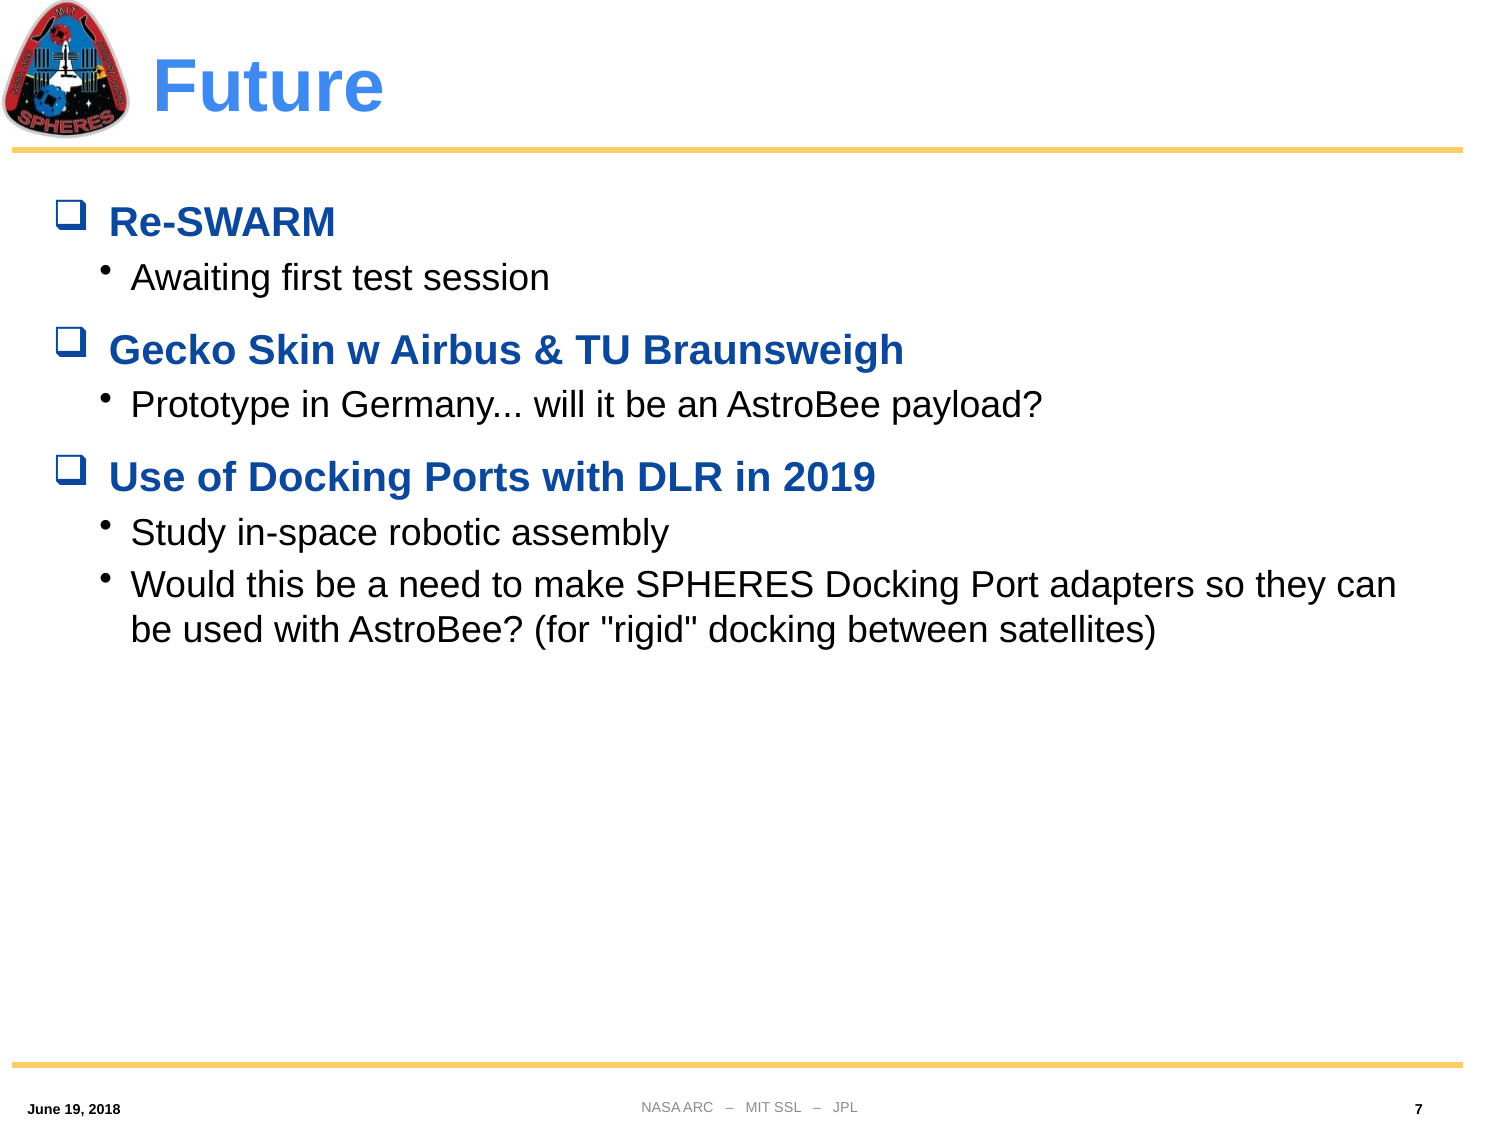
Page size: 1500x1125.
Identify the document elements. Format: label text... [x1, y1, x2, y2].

picture [0, 0, 131, 139]
footer NASA ARC – MIT SSL – JPL [512, 1077, 988, 1120]
title Future [137, 24, 1451, 138]
list Re-SWARM Awaiting first test session Gecko Skin w Airbus & TU Braunsweigh Prototype in Germany... will it be an AstroBee payload? Use of Docking Ports with DLR in 2019 Study in-space robotic assembly Would this be a need to make SPHERES Docking Port adapters so they can be used with AstroBee? (for "rigid" docking between satellites) [37, 187, 1463, 988]
